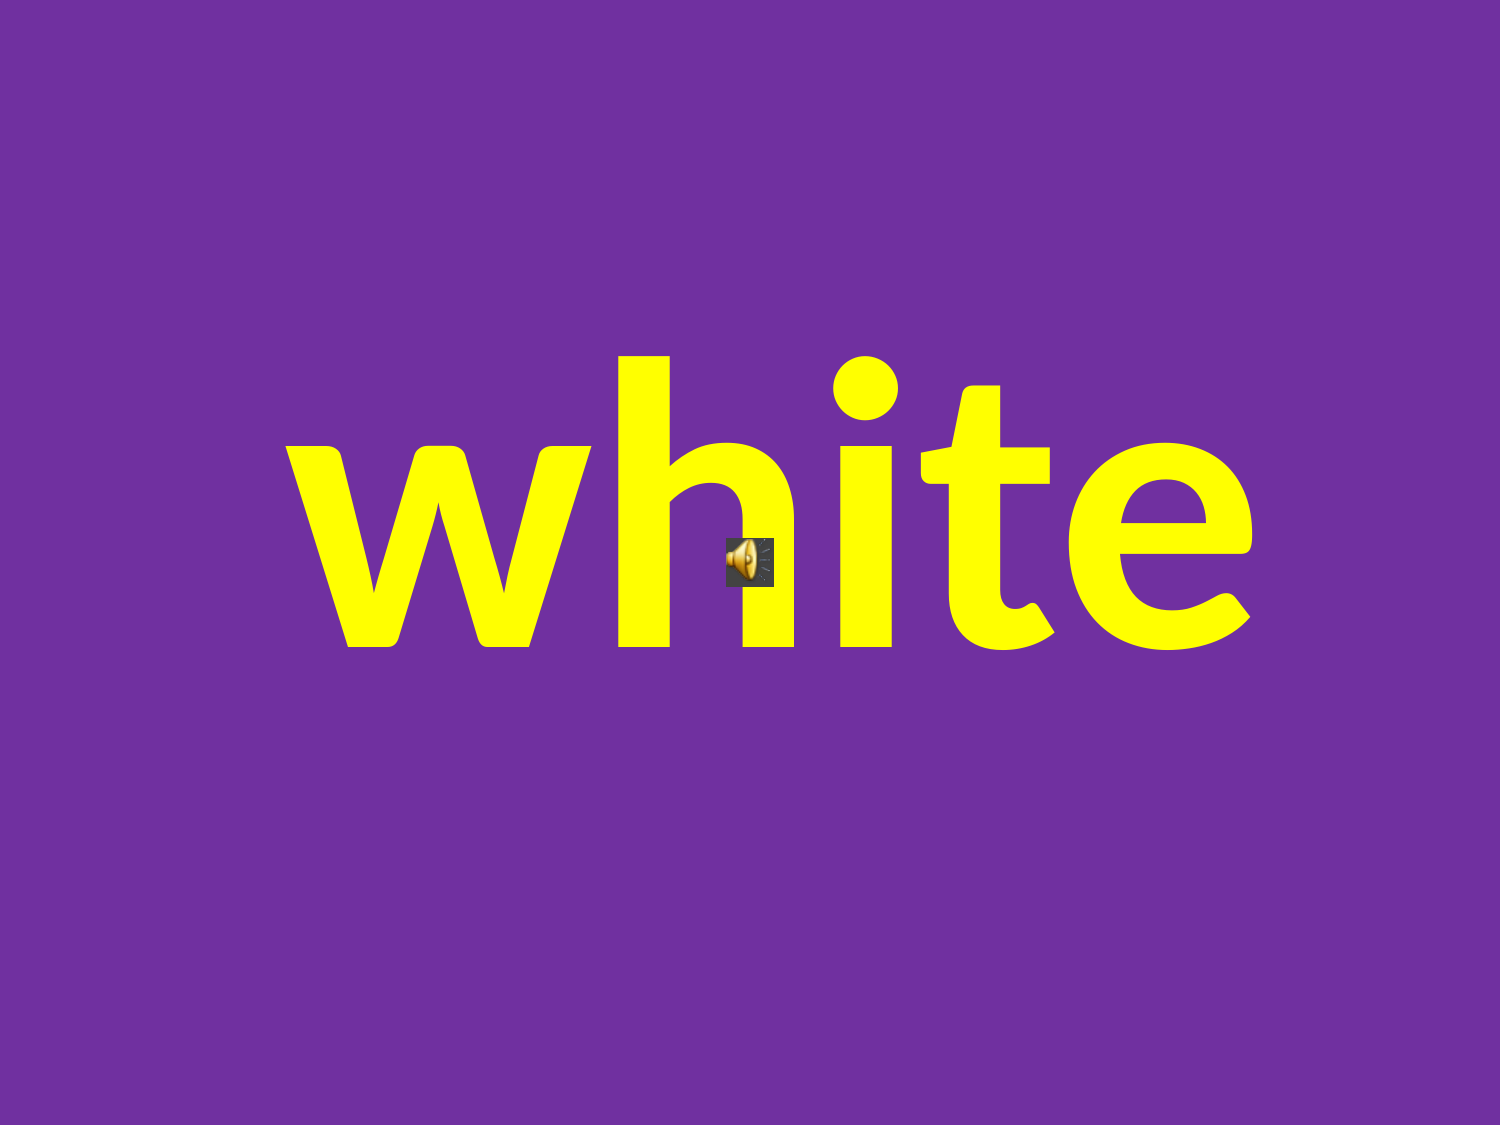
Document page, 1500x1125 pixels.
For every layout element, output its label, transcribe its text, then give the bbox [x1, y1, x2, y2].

text_box white [99, 224, 1450, 738]
picture [724, 537, 776, 588]
